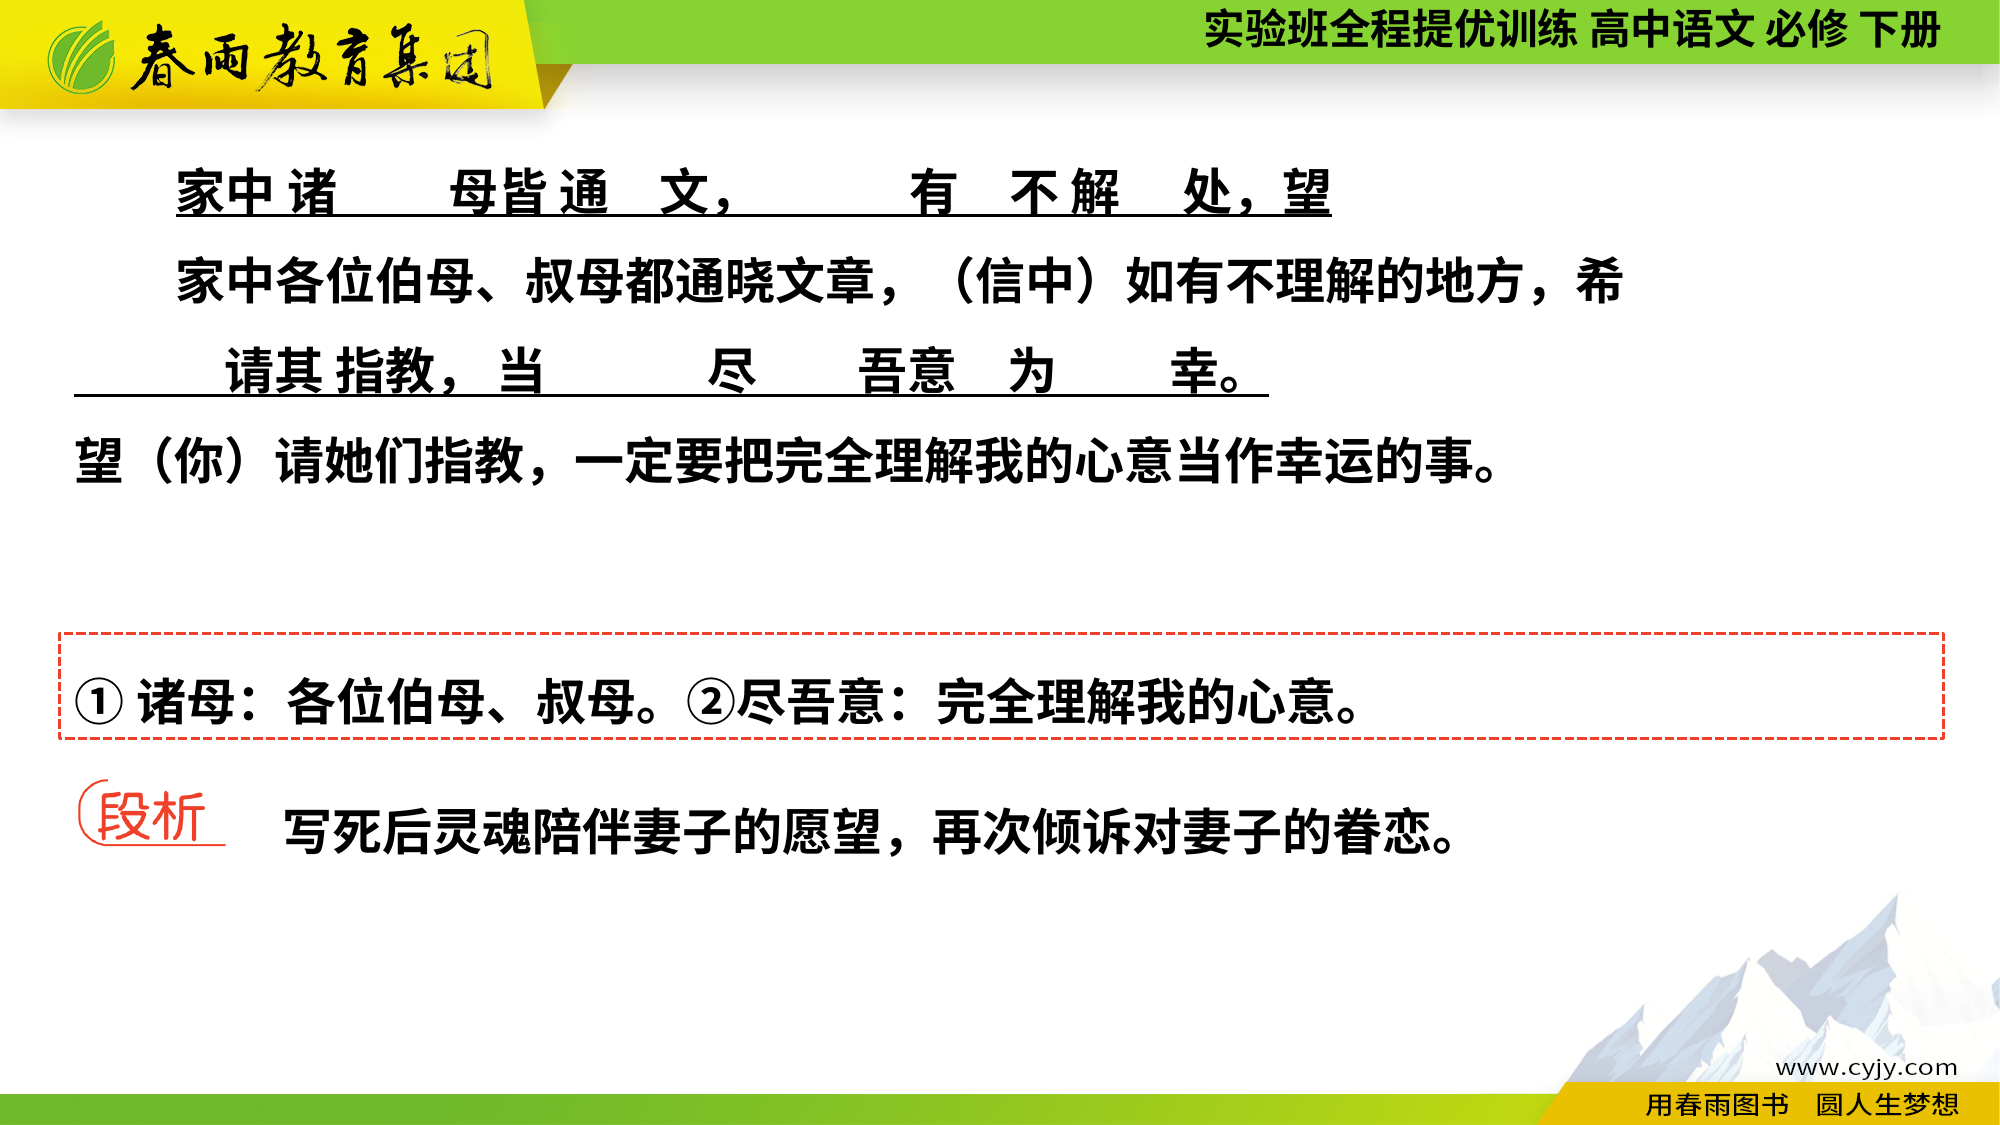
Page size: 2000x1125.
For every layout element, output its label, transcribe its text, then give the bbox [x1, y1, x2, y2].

text_box 写死后灵魂陪伴妻子的愿望，再次倾诉对妻子的眷恋。 [59, 763, 1944, 869]
picture [0, 0, 2000, 1125]
text_box ①诸母：各位伯母、叔母。②尽吾意：完全理解我的心意。 [59, 633, 1944, 739]
